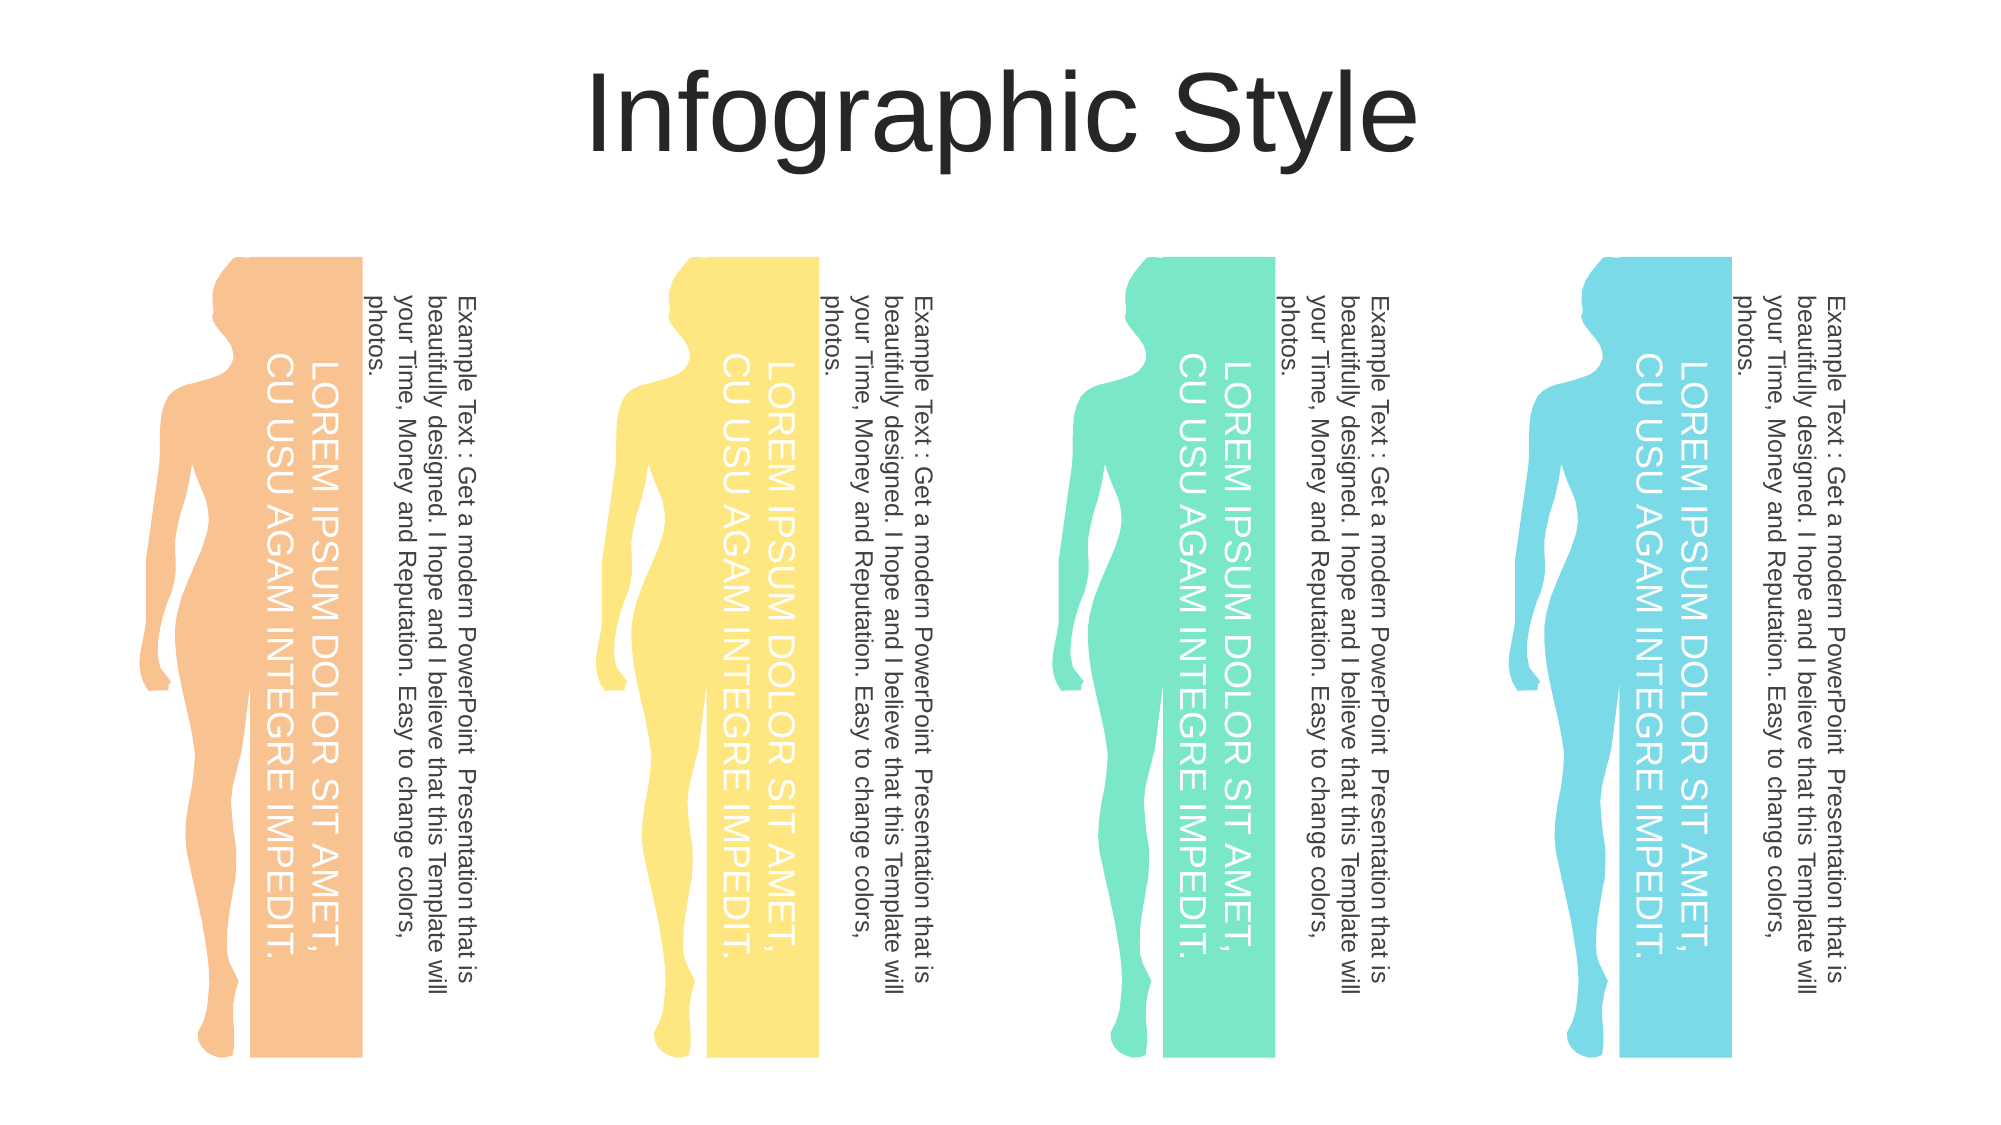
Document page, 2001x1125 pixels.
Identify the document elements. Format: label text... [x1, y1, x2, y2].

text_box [139, 256, 363, 1058]
text_box Example Text : Get a modern PowerPoint Presentation that is beautifully designed. I hope and I believe that this Template will your Time, Money and Reputation. Easy to change colors, photos. [1276, 280, 1405, 1035]
text_box Example Text : Get a modern PowerPoint Presentation that is beautifully designed. I hope and I believe that this Template will your Time, Money and Reputation. Easy to change colors, photos. [363, 280, 492, 1035]
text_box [595, 256, 820, 1058]
list Infographic Style [53, 55, 1952, 175]
text_box Example Text : Get a modern PowerPoint Presentation that is beautifully designed. I hope and I believe that this Template will your Time, Money and Reputation. Easy to change colors, photos. [820, 280, 948, 1035]
text_box Example Text : Get a modern PowerPoint Presentation that is beautifully designed. I hope and I believe that this Template will your Time, Money and Reputation. Easy to change colors, photos. [1732, 280, 1861, 1035]
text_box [1508, 256, 1732, 1058]
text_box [1052, 256, 1276, 1058]
